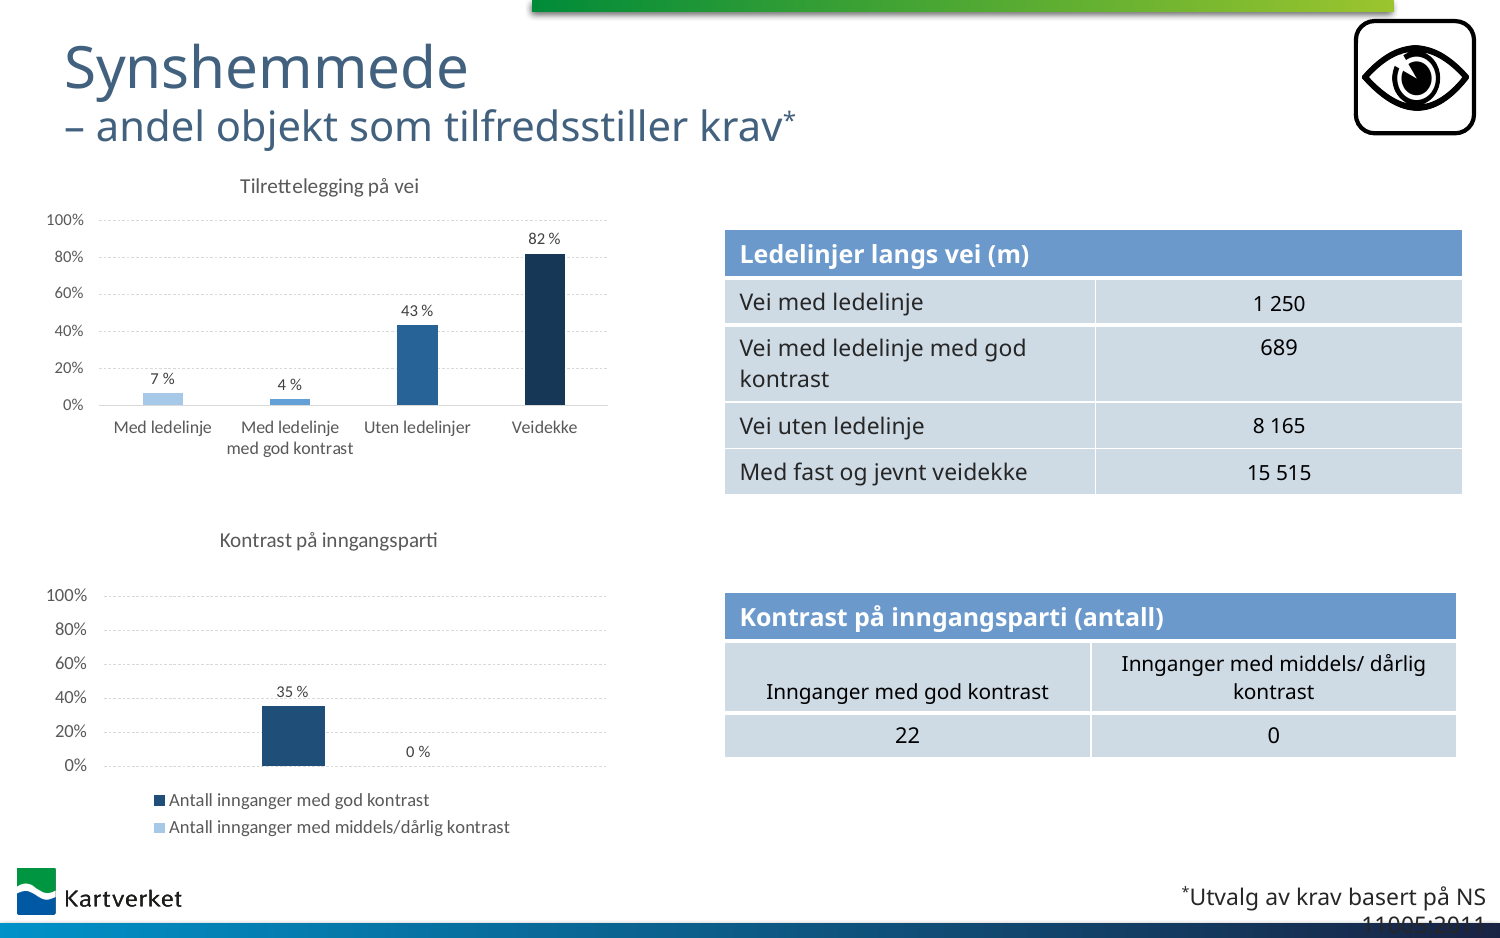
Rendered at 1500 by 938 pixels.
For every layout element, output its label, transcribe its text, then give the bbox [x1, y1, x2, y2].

table_cell 1 250 [1096, 280, 1462, 323]
table_cell 8 165 [1096, 403, 1462, 448]
table_cell 689 [1096, 327, 1462, 401]
table_cell 15 515 [1096, 449, 1462, 494]
picture [41, 166, 618, 492]
table_header Kontrast på inngangsparti (antall) [725, 593, 1456, 639]
table_cell 22 [725, 715, 1090, 757]
table_cell 0 [1092, 715, 1456, 757]
text_box Synshemmede – andel objekt som tilfredsstiller krav* [49, 24, 1431, 158]
picture [41, 520, 617, 846]
table_cell Vei med ledelinje [725, 280, 1095, 323]
table_cell Vei uten ledelinje [725, 403, 1095, 448]
table_cell Innganger med god kontrast [725, 643, 1090, 711]
table_cell Innganger med middels/ dårlig kontrast [1092, 643, 1456, 711]
table_header Ledelinjer langs vei (m) [725, 230, 1462, 276]
text_box *Utvalg av krav basert på NS 11005:2011 [1068, 873, 1500, 938]
table_cell Med fast og jevnt veidekke [725, 449, 1095, 494]
table_cell Vei med ledelinje med god kontrast [725, 327, 1095, 401]
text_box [1355, 20, 1475, 134]
